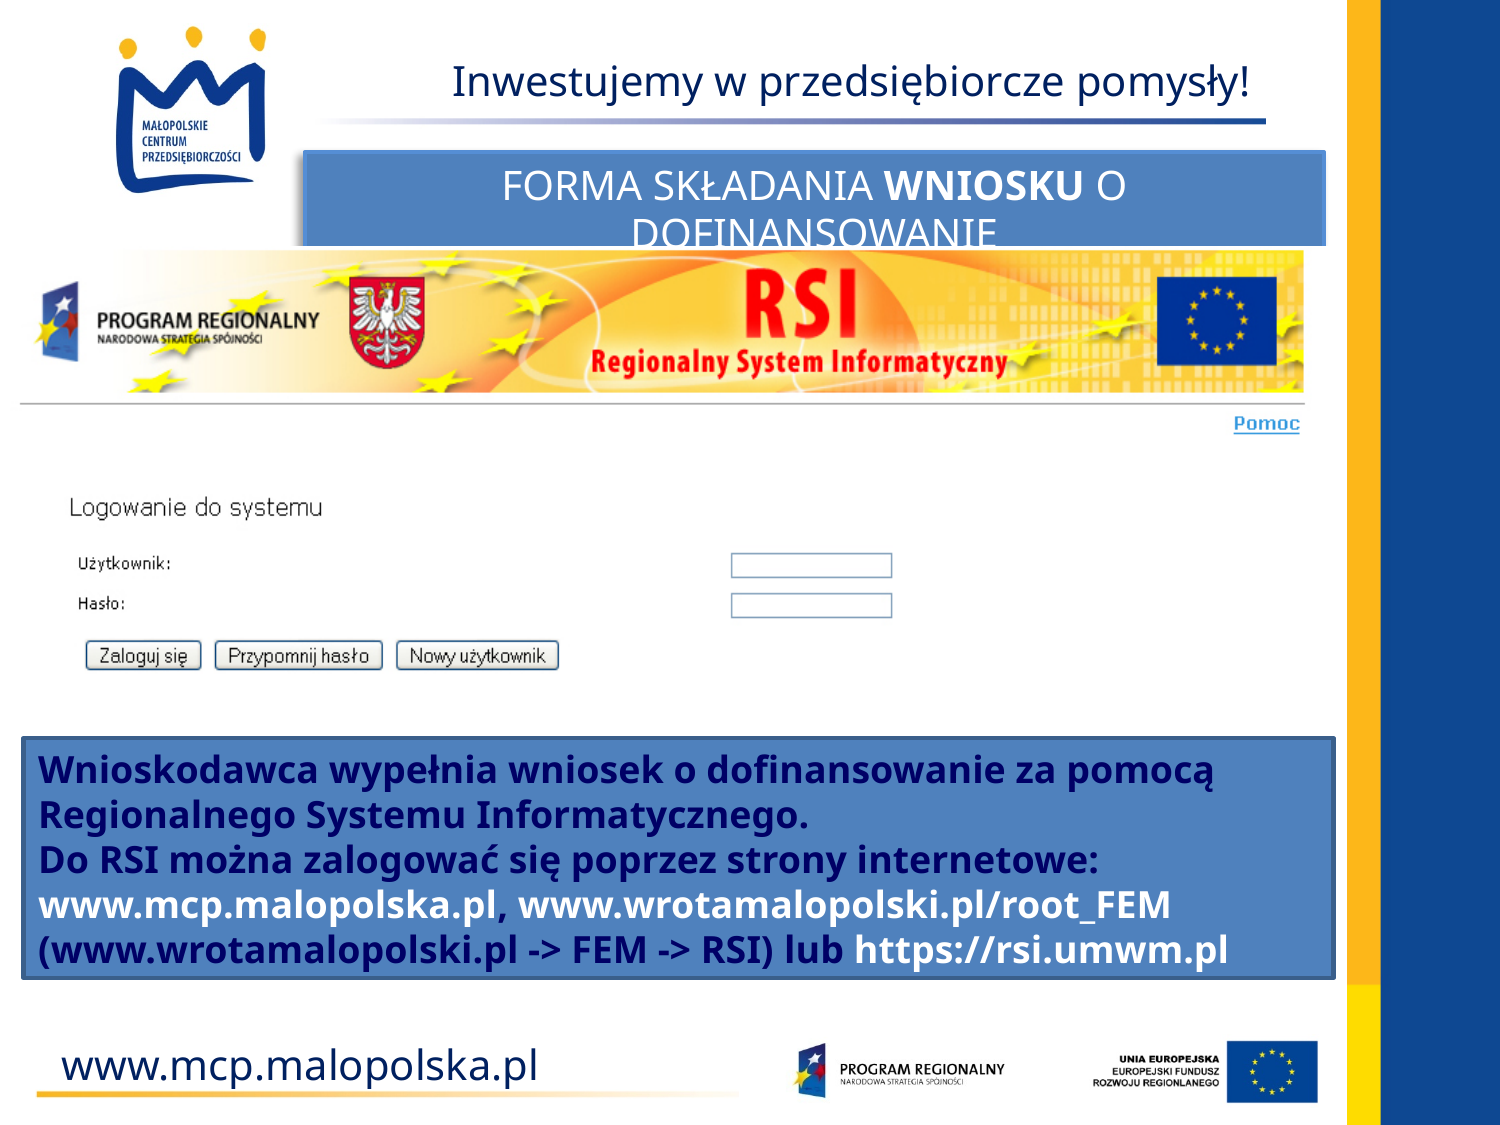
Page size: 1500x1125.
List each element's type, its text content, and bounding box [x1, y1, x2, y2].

picture [763, 1015, 1032, 1125]
text_box Wnioskodawca wypełnia wniosek o dofinansowanie za pomocą Regionalnego Systemu Informatycznego. Do RSI można zalogować się poprzez strony internetowe: www.mcp.malopolska.pl, www.wrotamalopolski.pl/root_FEM (www.wrotamalopolski.pl -> FEM -> RSI) lub https://rsi.umwm.pl [21, 736, 1336, 980]
text_box www.mcp.malopolska.pl [46, 1031, 758, 1097]
picture [0, 245, 1337, 704]
text_box FORMA SKŁADANIA WNIOSKU O DOFINANSOWANIE [303, 150, 1326, 244]
picture [1347, 0, 1500, 1125]
picture [105, 23, 1266, 197]
picture [34, 1089, 739, 1099]
picture [1077, 1034, 1325, 1108]
text_box Inwestujemy w przedsiębiorcze pomysły! [304, 46, 1266, 105]
